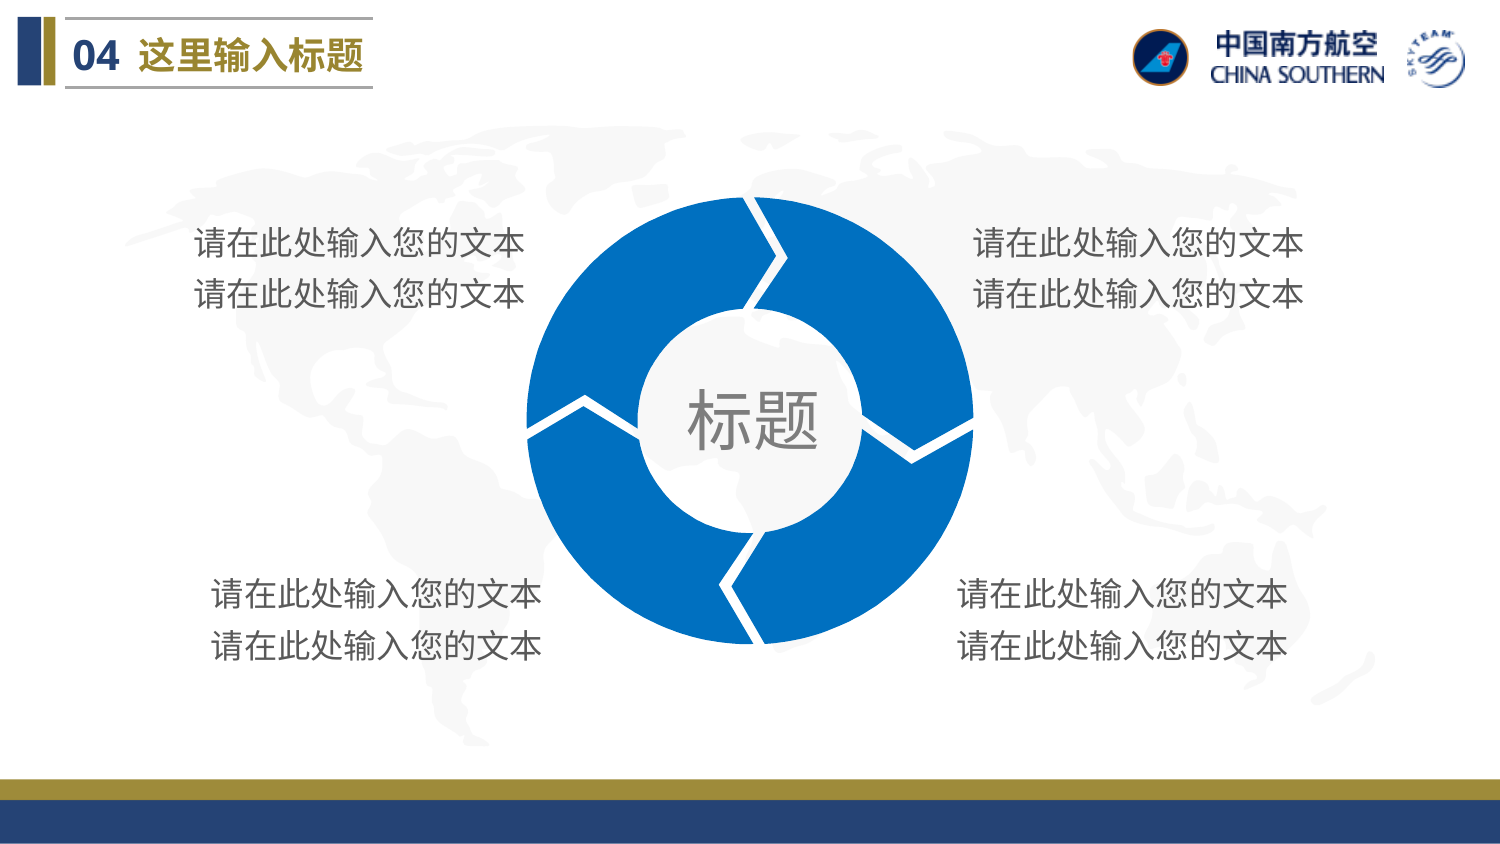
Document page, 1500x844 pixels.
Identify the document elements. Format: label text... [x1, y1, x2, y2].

text_box 请在此处输入您的文本 请在此处输入您的文本 [137, 191, 582, 332]
text_box [527, 406, 754, 645]
text_box 标题 [647, 373, 860, 465]
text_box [57, 21, 413, 88]
text_box [526, 197, 777, 429]
text_box 请在此处输入您的文本 请在此处输入您的文本 [916, 191, 1361, 332]
picture [1132, 29, 1189, 86]
text_box [731, 428, 974, 644]
text_box 请在此处输入您的文本 请在此处输入您的文本 [155, 542, 599, 683]
picture [1211, 66, 1384, 83]
picture [1217, 30, 1377, 57]
text_box [753, 197, 974, 451]
picture [1407, 30, 1465, 88]
text_box 请在此处输入您的文本 请在此处输入您的文本 [901, 542, 1345, 683]
